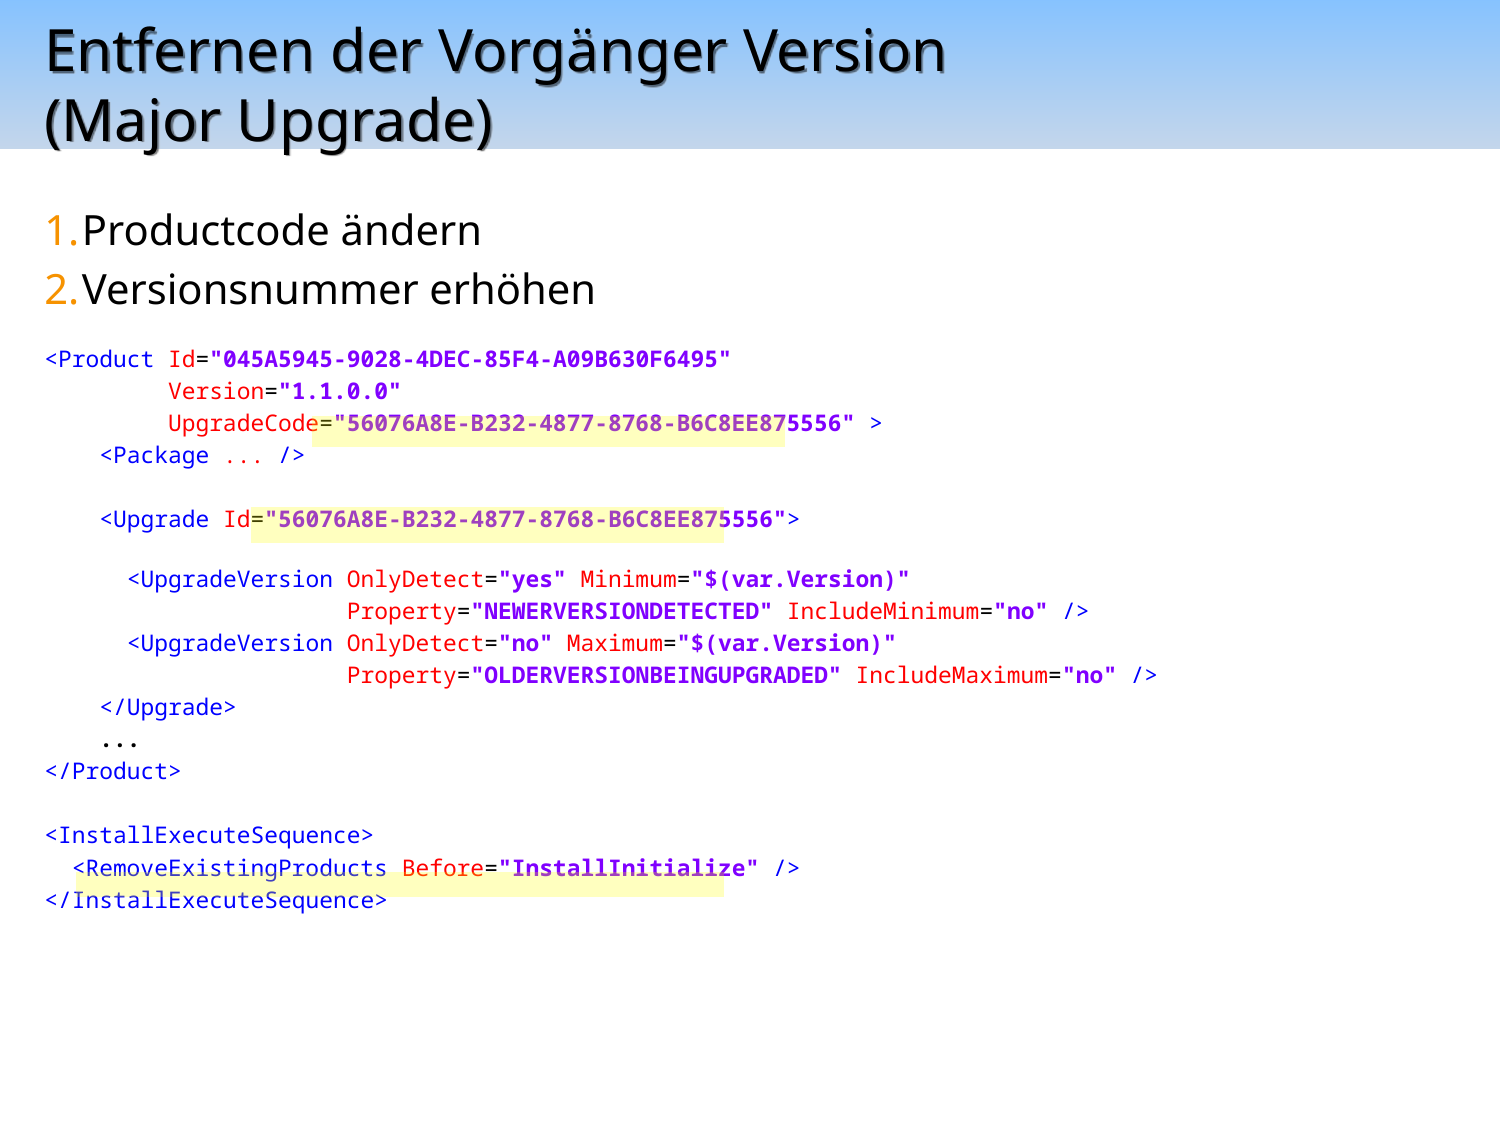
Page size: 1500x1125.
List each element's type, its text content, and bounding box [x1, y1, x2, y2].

picture [311, 416, 785, 447]
picture [250, 507, 724, 543]
list Productcode ändern Versionsnummer erhöhen <Product Id="045A5945-9028-4DEC-85F4-A09B630F6495" Version="1.1.0.0" UpgradeCode="56076A8E-B232-4877-8768-B6C8EE875556" > <Package ... /> <Upgrade Id="56076A8E-B232-4877-8768-B6C8EE875556"> <UpgradeVersion OnlyDetect="yes" Minimum="$(var.Version)" Property="NEWERVERSIONDETECTED" IncludeMinimum="no" /> <UpgradeVersion OnlyDetect="no" Maximum="$(var.Version)" Property="OLDERVERSIONBEINGUPGRADED" IncludeMaximum="no" /> </Upgrade> ... </Product> <InstallExecuteSequence> <RemoveExistingProducts Before="InstallInitialize" /> </InstallExecuteSequence> Siehe auch: [29, 160, 1471, 1125]
title Entfernen der Vorgänger Version (Major Upgrade) [29, 29, 1471, 138]
picture [76, 872, 724, 897]
